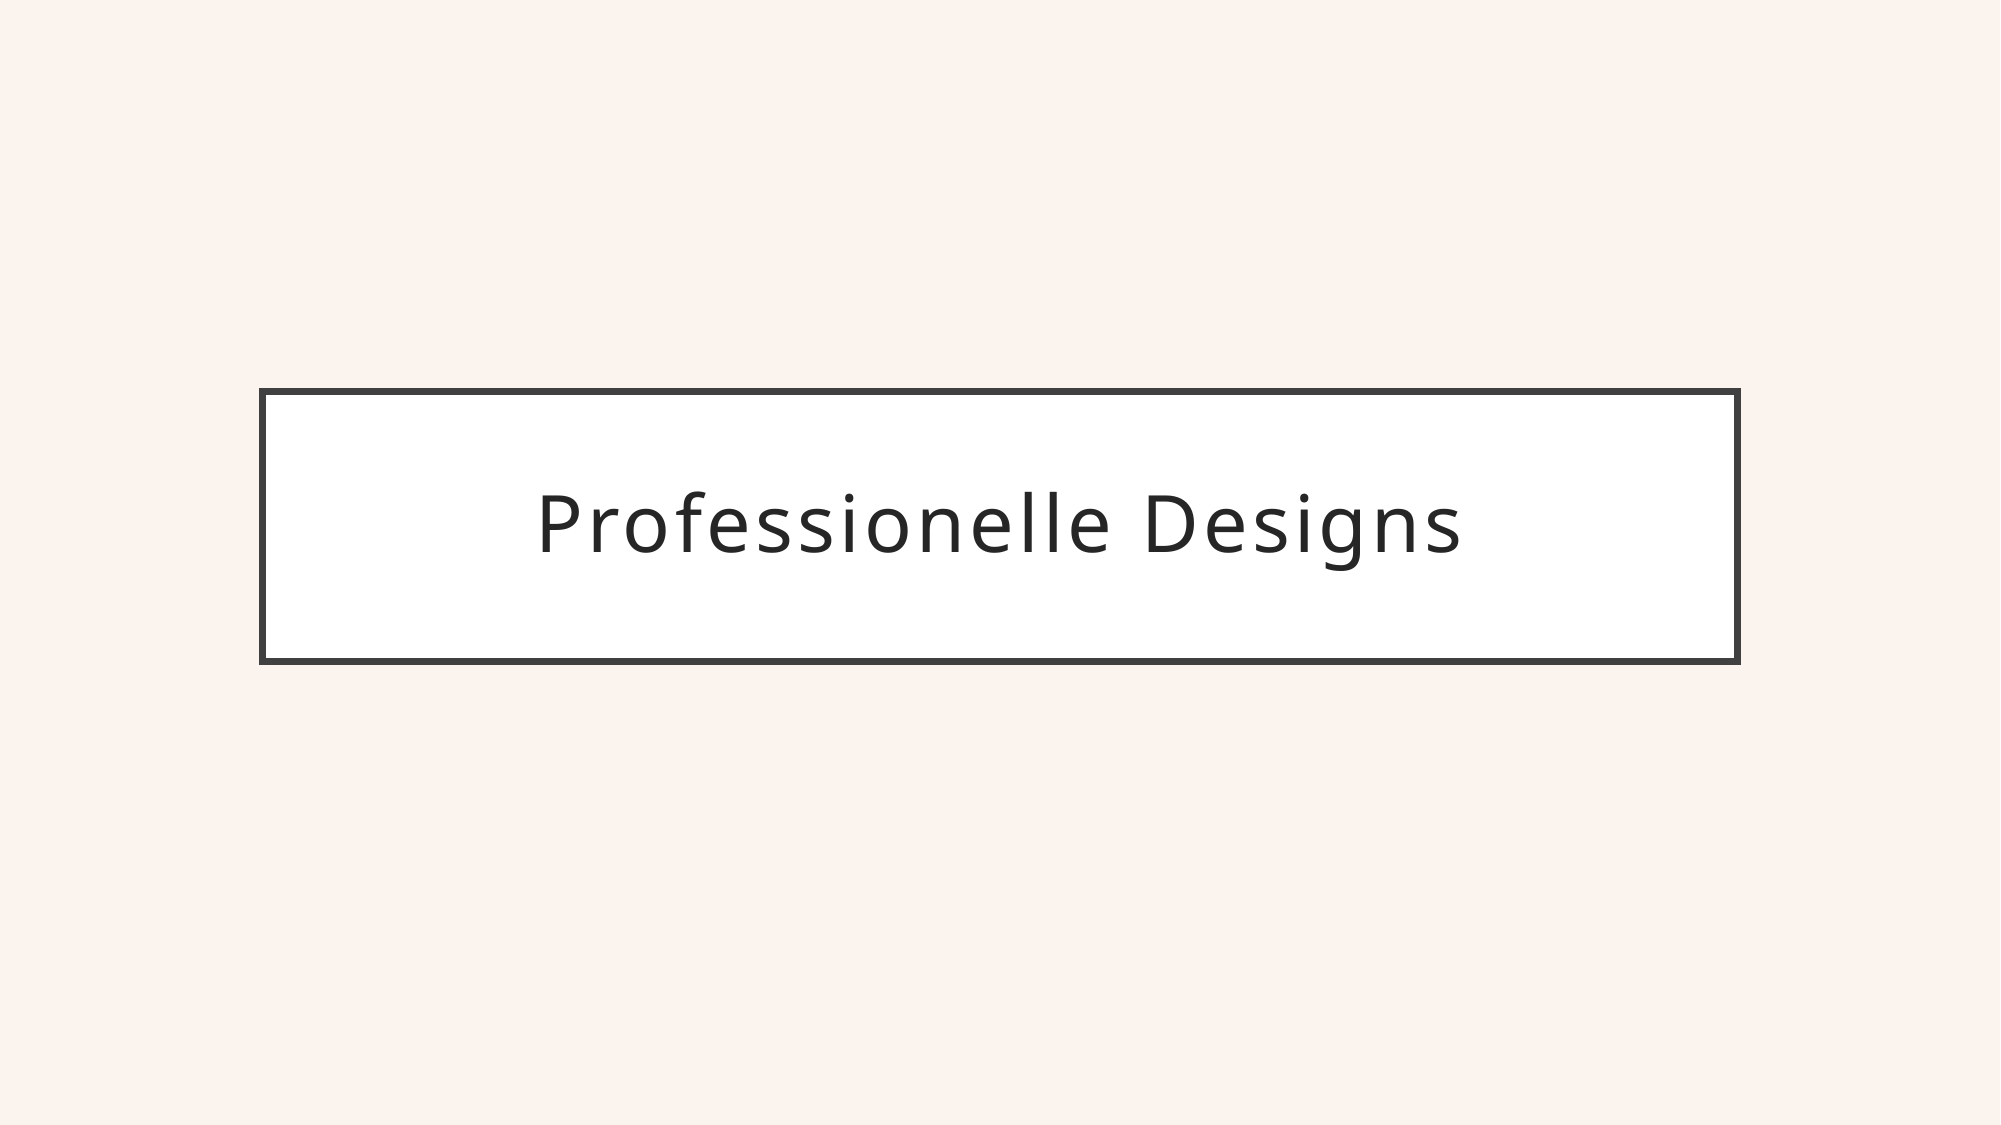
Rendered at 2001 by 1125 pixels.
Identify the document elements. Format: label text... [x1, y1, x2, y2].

title Professionelle Designs [259, 388, 1741, 665]
